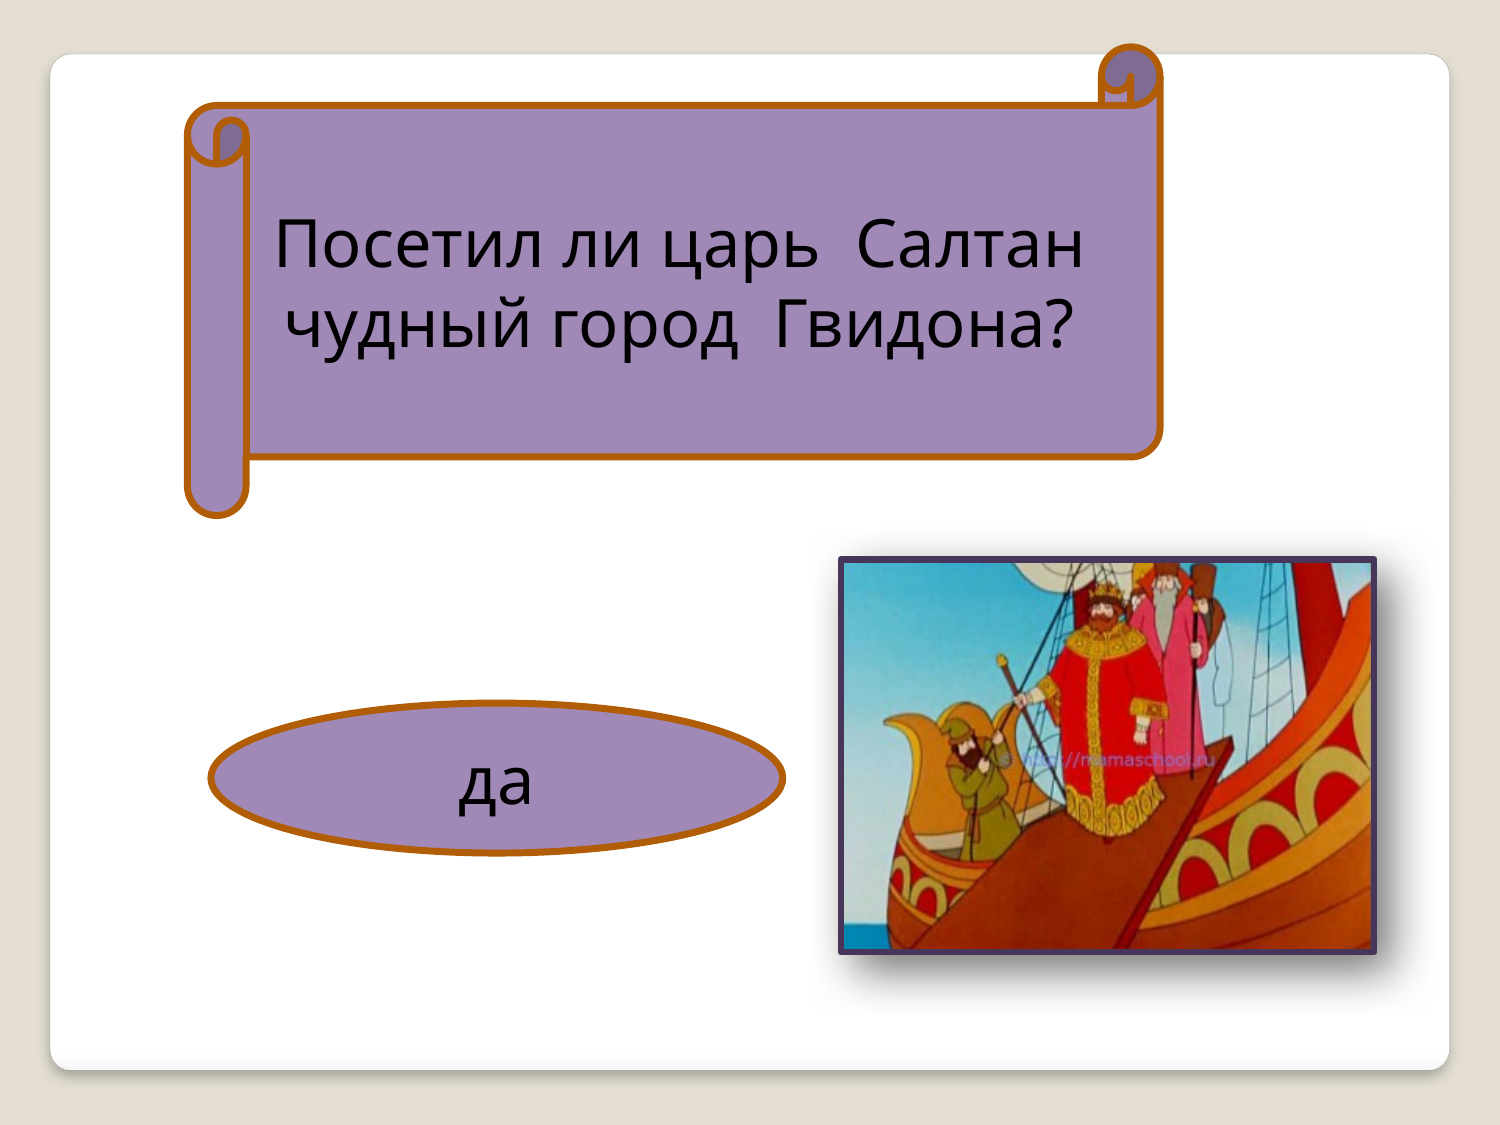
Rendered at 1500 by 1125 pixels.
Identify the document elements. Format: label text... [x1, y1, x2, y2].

picture [843, 562, 1372, 950]
text_box да [207, 699, 787, 857]
text_box Посетил ли царь Салтан чудный город Гвидона? [183, 43, 1164, 520]
